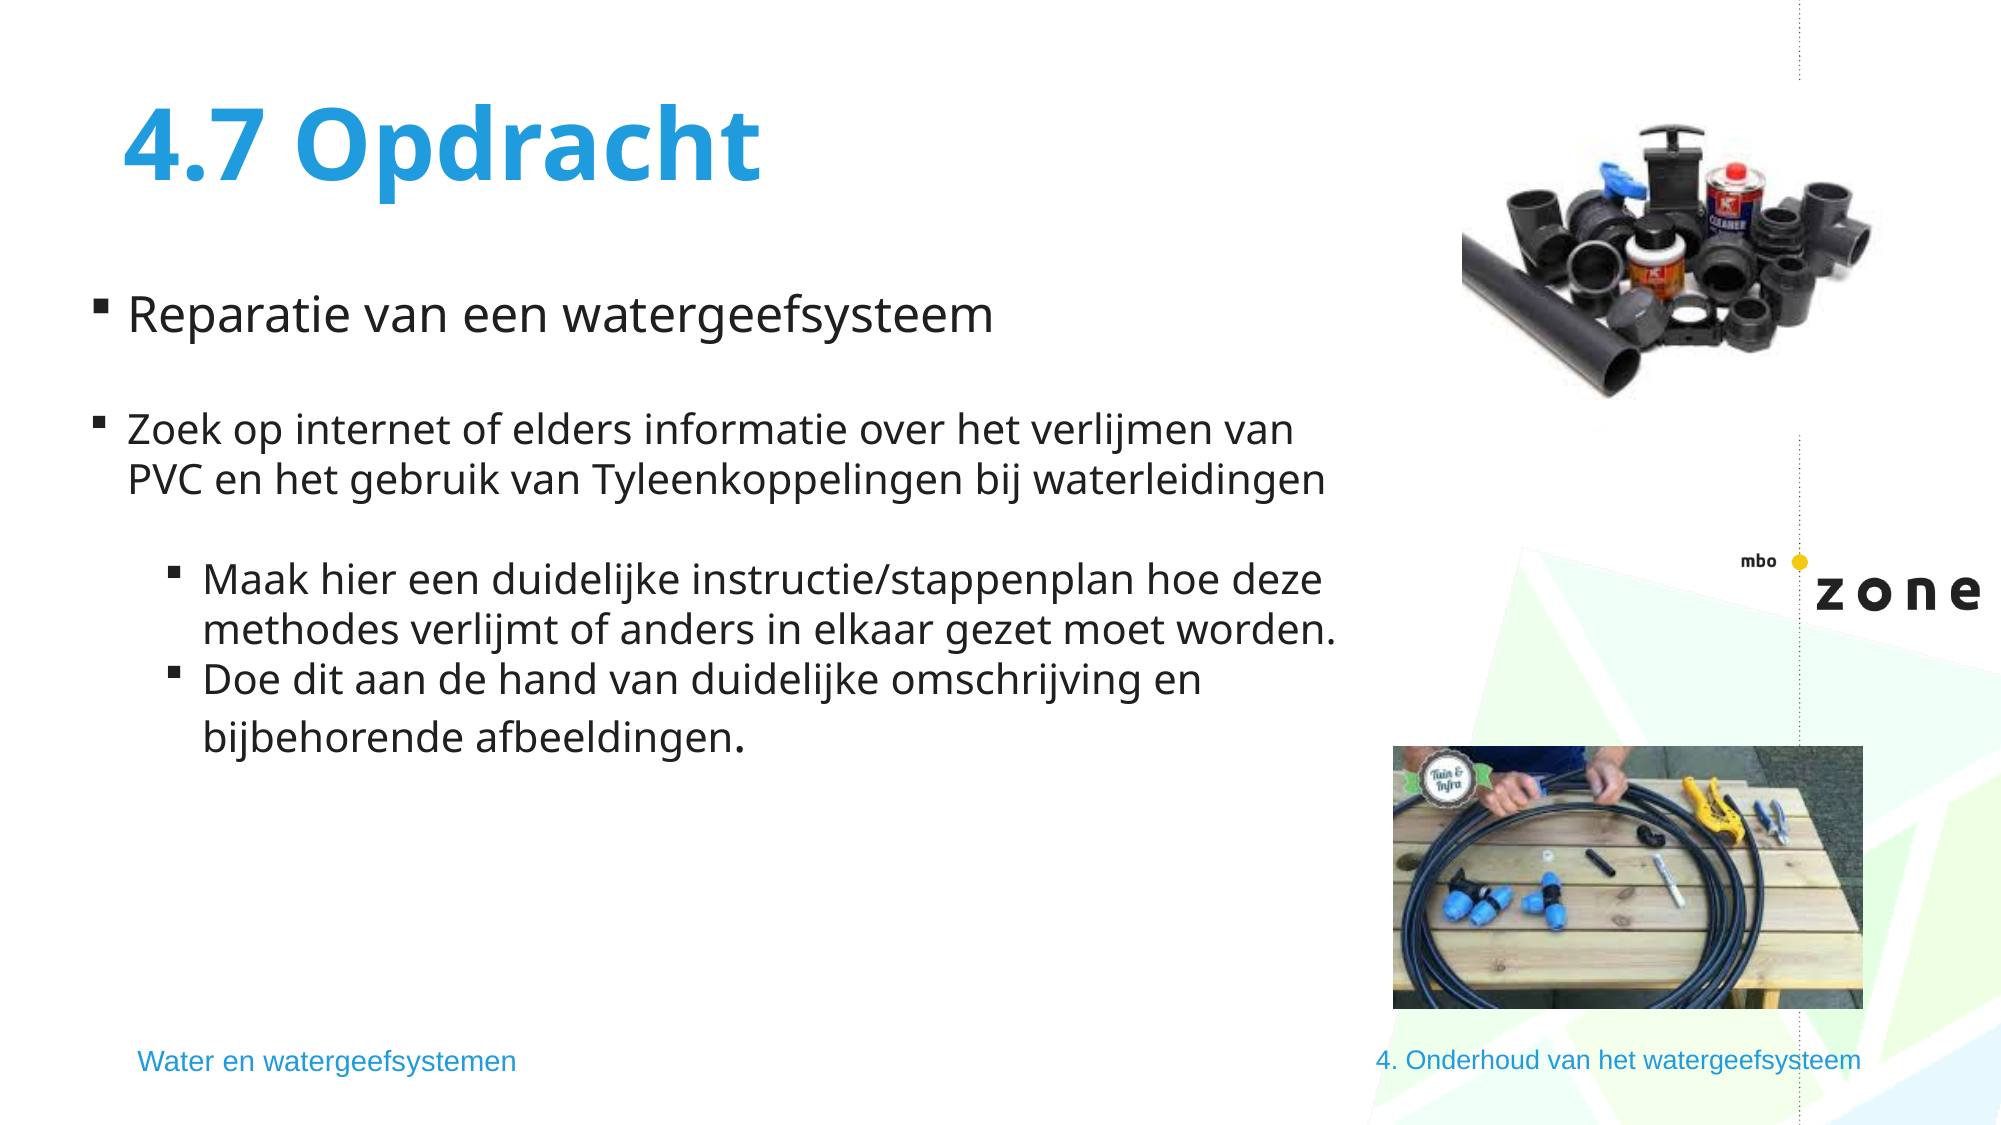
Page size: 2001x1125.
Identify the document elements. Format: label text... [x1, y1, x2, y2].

title 4.7 Opdracht [124, 94, 1462, 272]
list Reparatie van een watergeefsysteem Zoek op internet of elders informatie over het verlijmen van PVC en het gebruik van Tyleenkoppelingen bij waterleidingen Maak hier een duidelijke instructie/stappenplan hoe deze methodes verlijmt of anders in elkaar gezet moet worden. Doe dit aan de hand van duidelijke omschrijving en bijbehorende afbeeldingen. [89, 282, 1360, 997]
list 4. Onderhoud van het watergeefsysteem [1334, 1042, 1863, 1103]
picture [1393, 0, 2001, 1125]
list Water en watergeefsystemen [137, 1042, 639, 1103]
